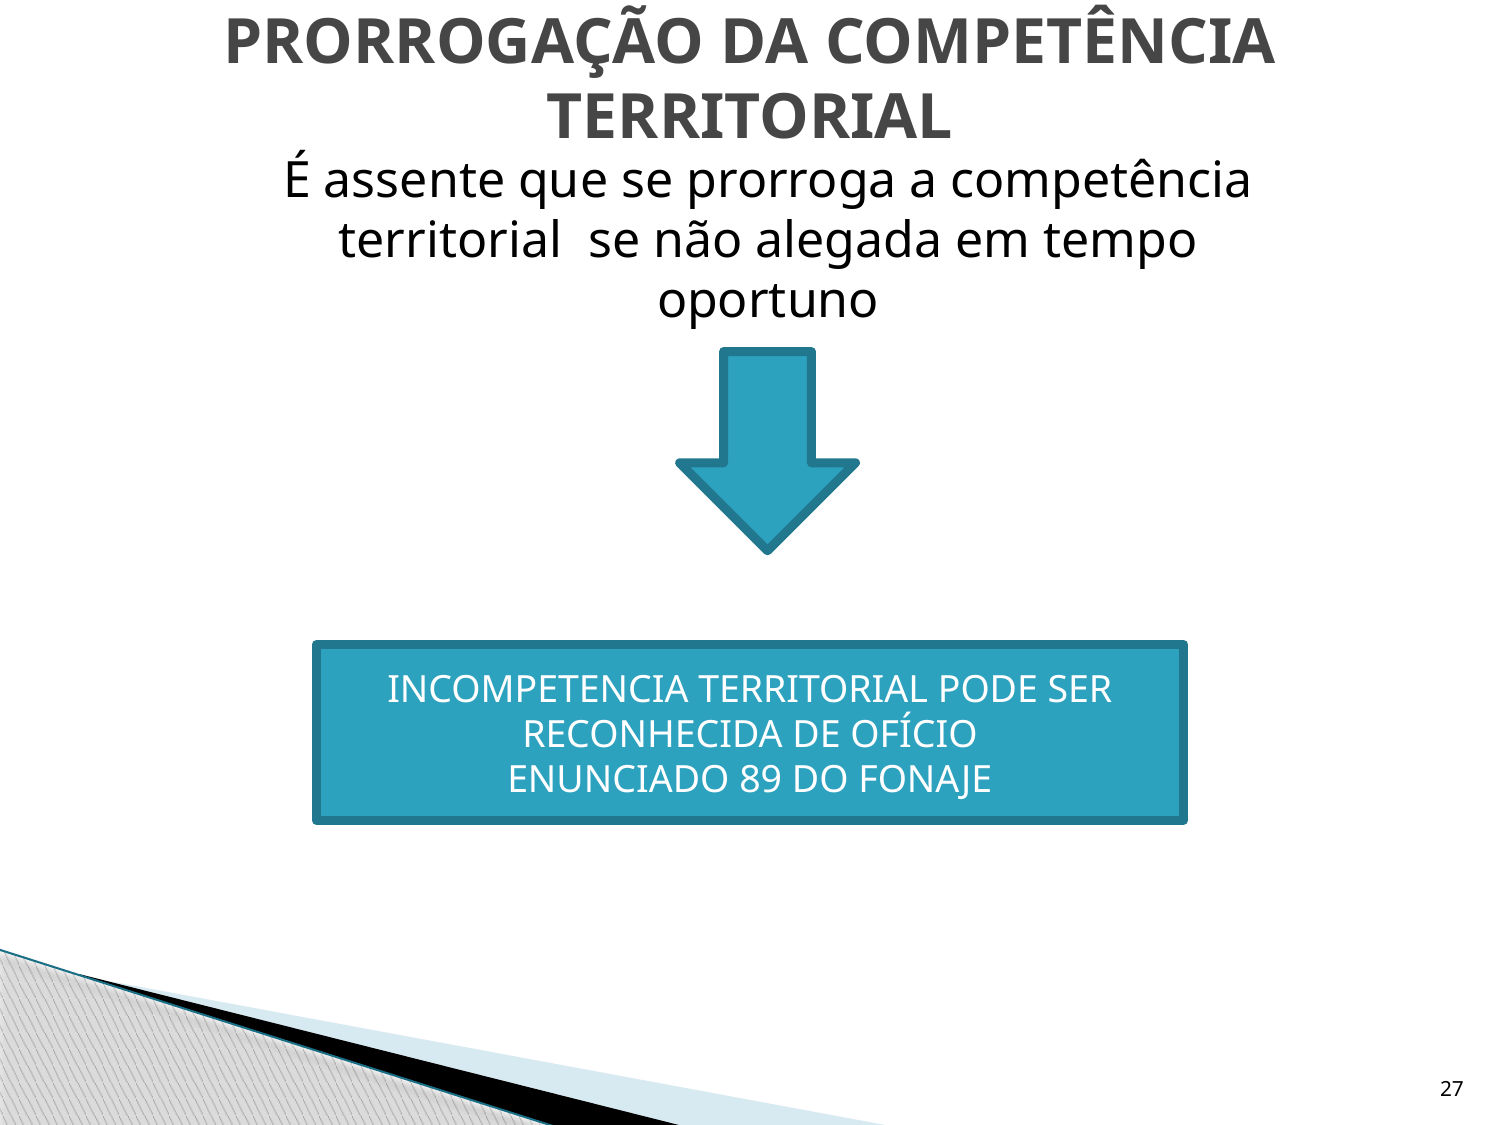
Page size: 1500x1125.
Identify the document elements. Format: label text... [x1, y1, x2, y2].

slide_number 27 [1418, 1051, 1479, 1112]
text_box [675, 347, 860, 556]
list É assente que se prorroga a competência territorial se não alegada em tempo oportuno [152, 153, 1325, 1125]
text_box INCOMPETENCIA TERRITORIAL PODE SER RECONHECIDA DE OFÍCIO ENUNCIADO 89 DO FONAJE [312, 640, 1188, 825]
title PRORROGAÇÃO DA COMPETÊNCIA TERRITORIAL [0, 0, 1500, 153]
